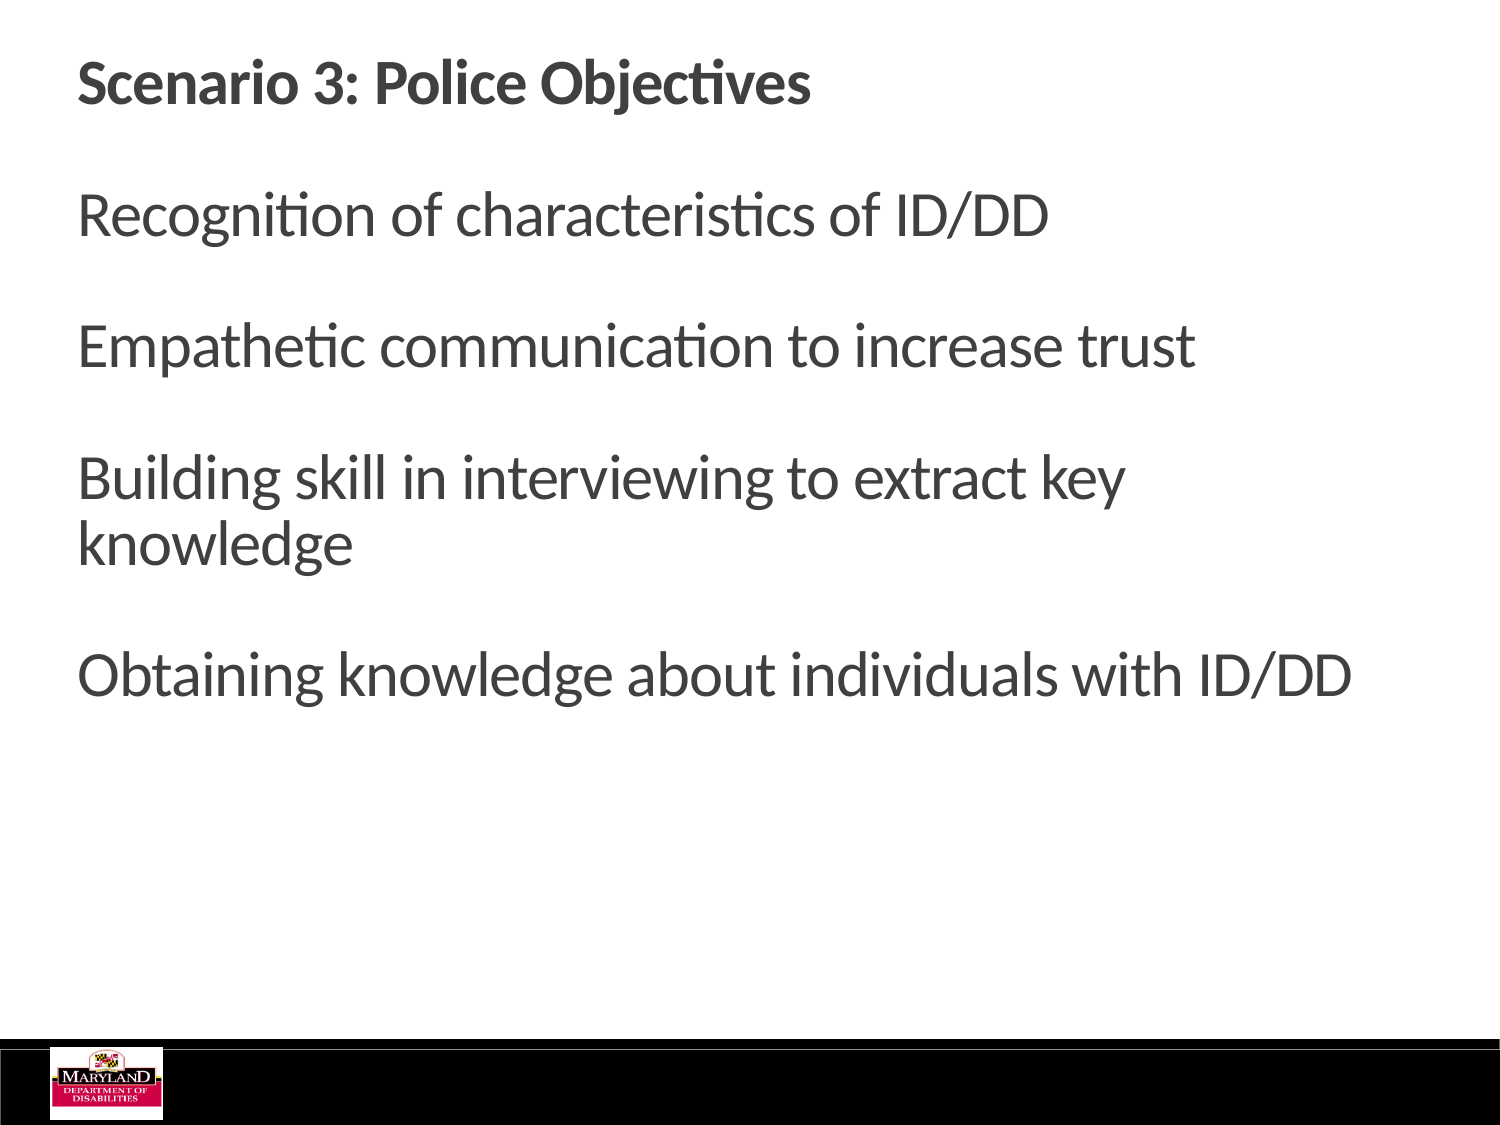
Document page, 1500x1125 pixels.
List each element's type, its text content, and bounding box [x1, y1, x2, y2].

title Scenario 3: Police Objectives Recognition of characteristics of ID/DD Empathetic communication to increase trust Building skill in interviewing to extract key knowledge Obtaining knowledge about individuals with ID/DD [62, 45, 1413, 1000]
picture [50, 1047, 163, 1120]
